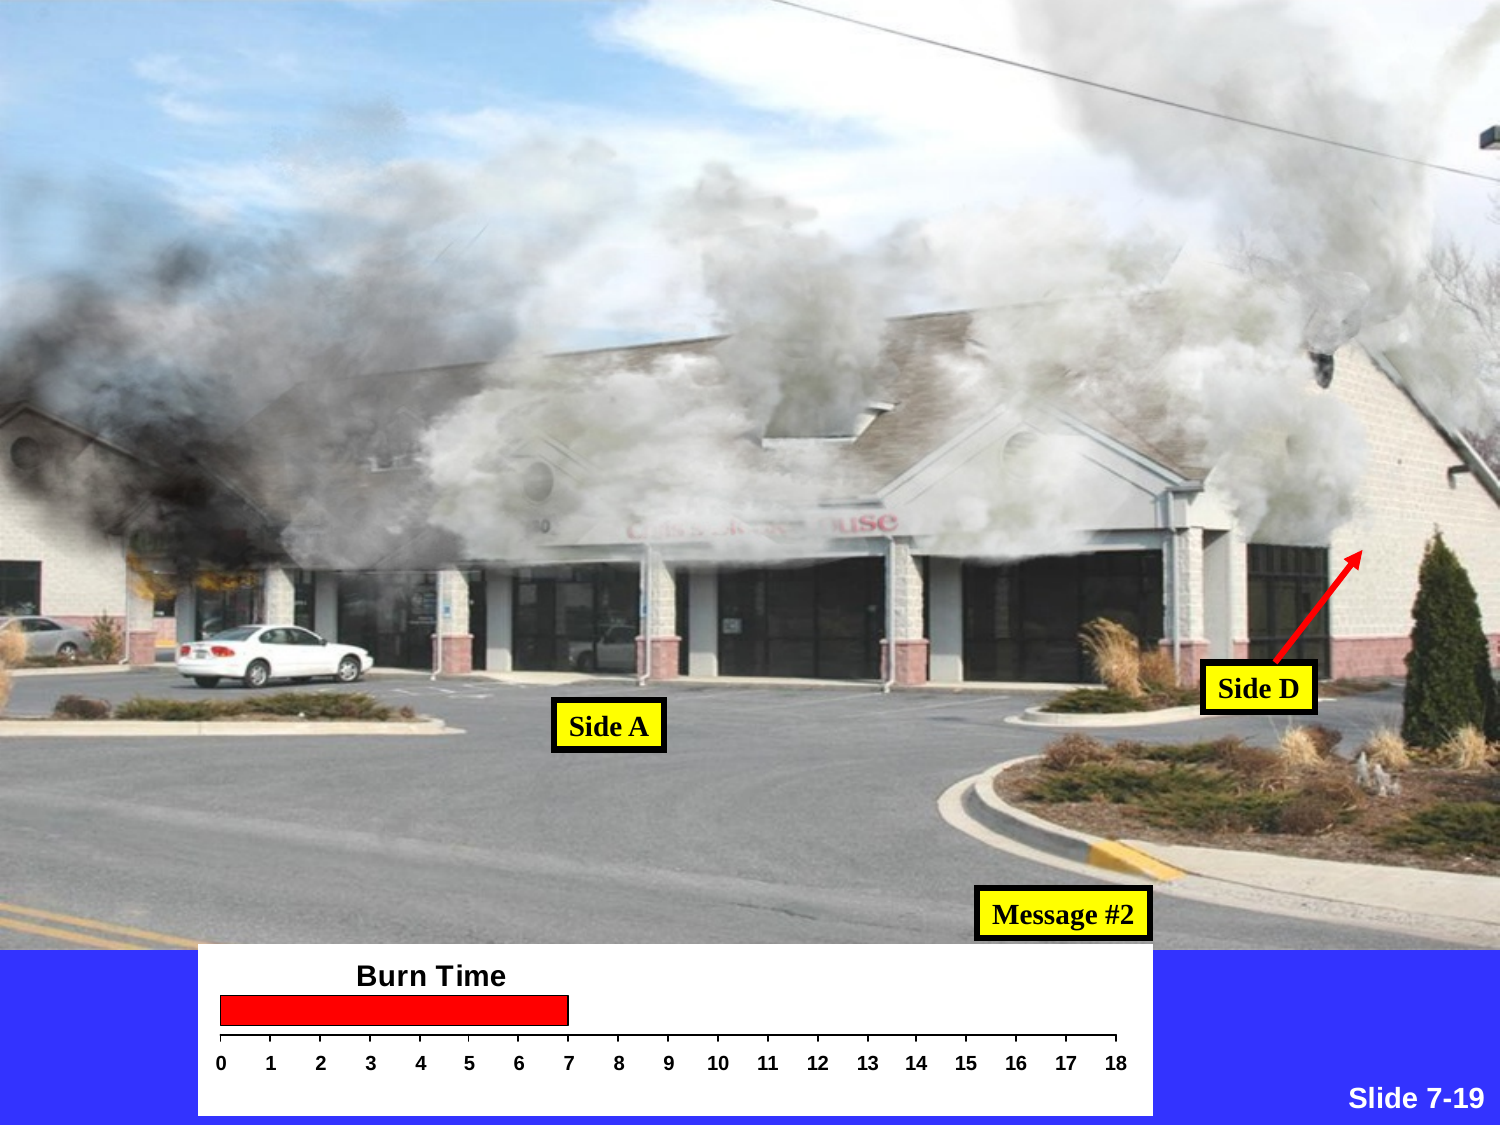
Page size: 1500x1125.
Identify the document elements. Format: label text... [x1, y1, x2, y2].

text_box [198, 943, 1154, 1117]
slide_number Slide 7-304 [1149, 1071, 1500, 1125]
picture [0, 0, 1500, 951]
